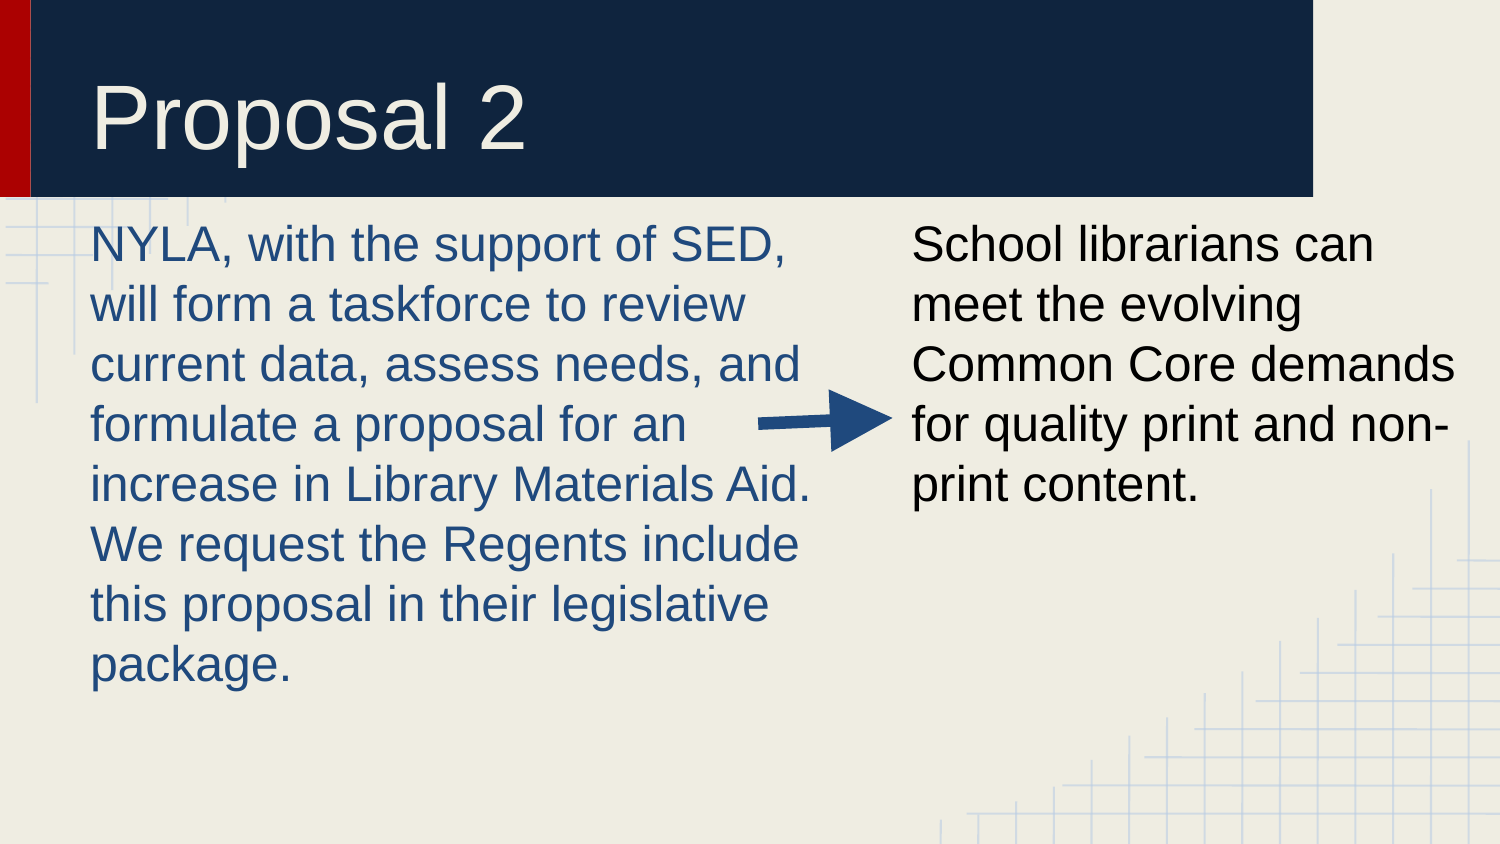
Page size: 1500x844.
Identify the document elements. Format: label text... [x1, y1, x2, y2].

list NYLA, with the support of SED, will form a taskforce to review current data, assess needs, and formulate a proposal for an increase in Library Materials Aid. We request the Regents include this proposal in their legislative package. [75, 196, 861, 779]
title Proposal 2 [75, 16, 1276, 183]
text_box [757, 417, 893, 424]
text_box School librarians can meet the evolving Common Core demands for quality print and non-print content. [896, 196, 1475, 824]
